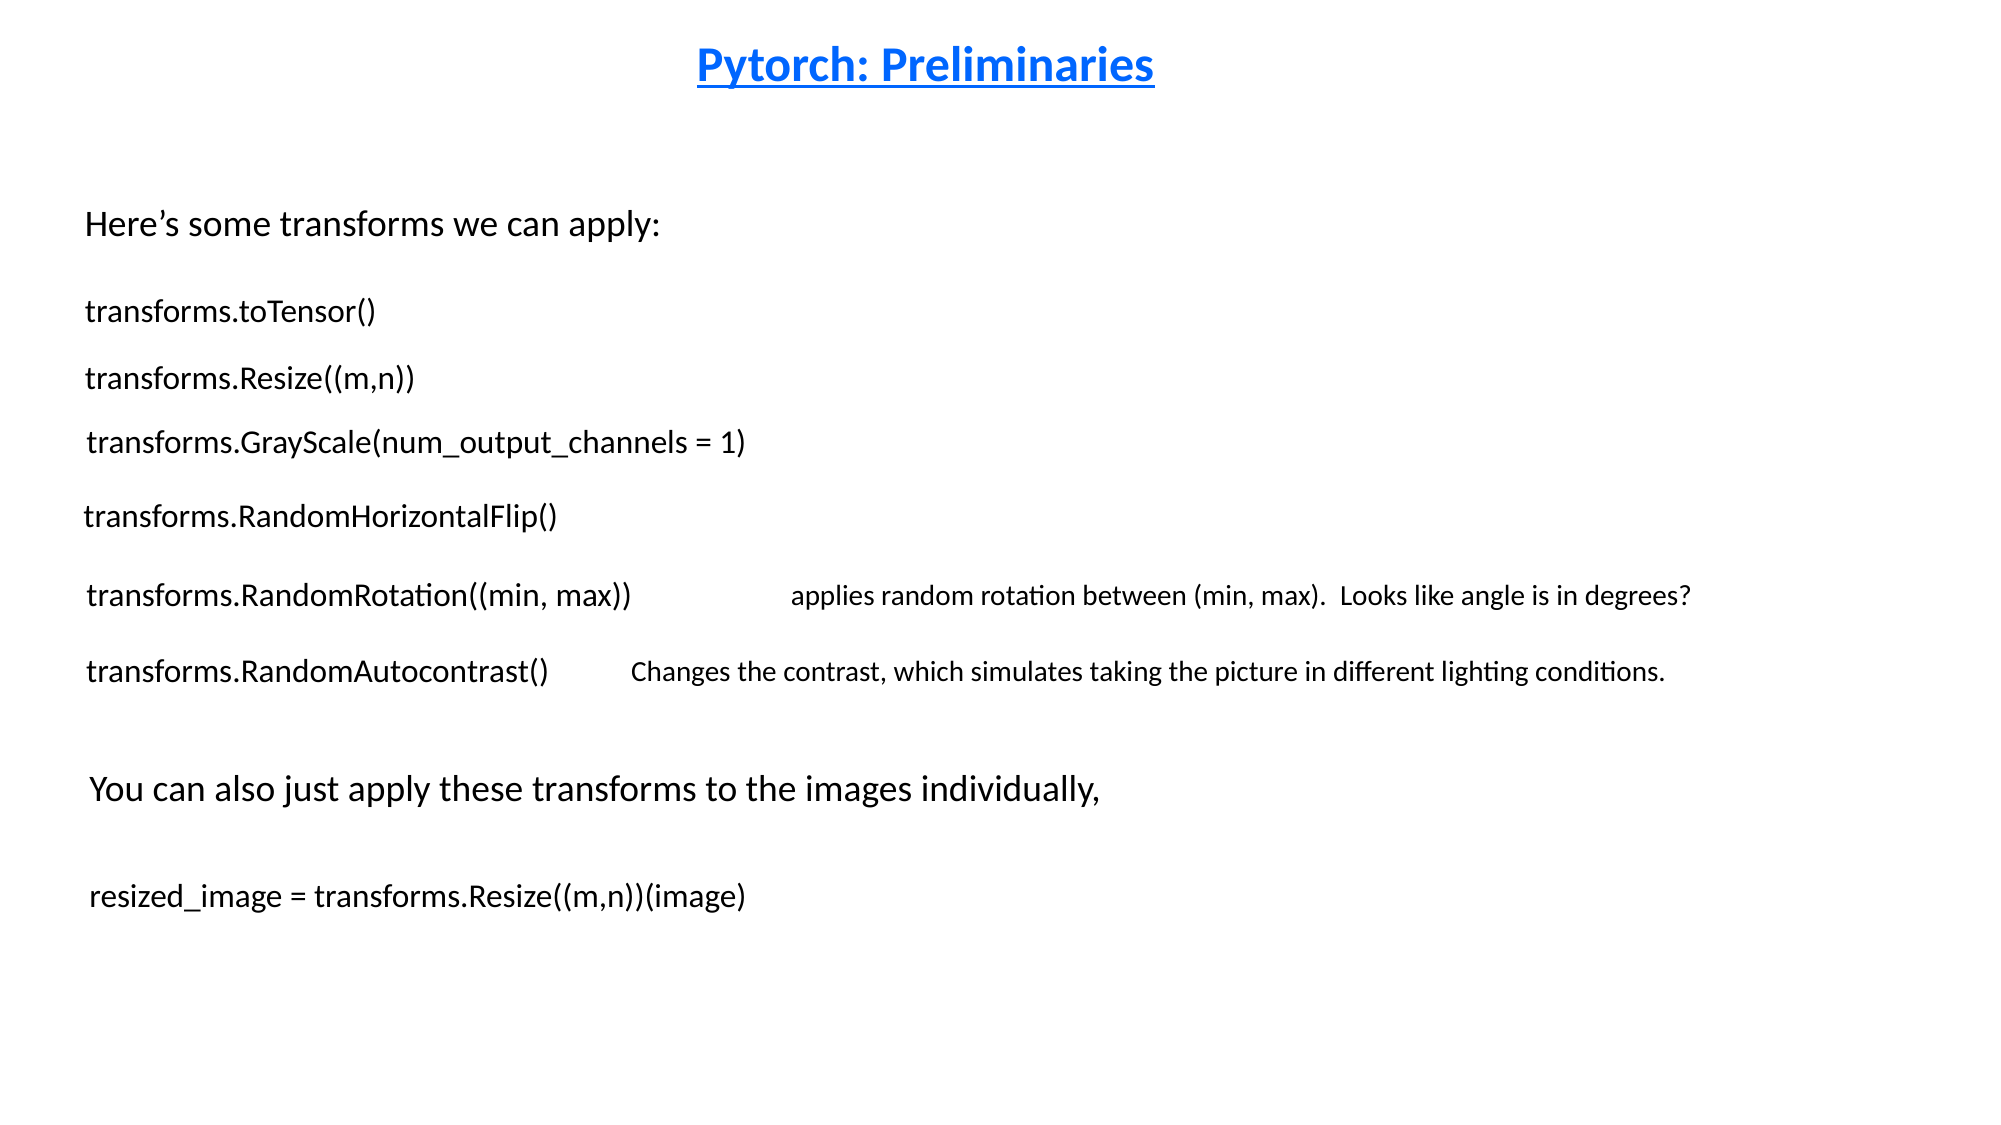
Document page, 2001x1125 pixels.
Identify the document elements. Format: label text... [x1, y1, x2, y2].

text_box transforms.RandomAutocontrast() [71, 641, 578, 697]
text_box You can also just apply these transforms to the images individually, [74, 756, 1145, 817]
text_box transforms.GrayScale(num_output_channels = 1) [71, 413, 777, 468]
text_box Pytorch: Preliminaries [682, 24, 1170, 100]
text_box applies random rotation between (min, max). Looks like angle is in degrees? [776, 569, 1749, 620]
text_box resized_image = transforms.Resize((m,n))(image) [74, 866, 777, 921]
text_box transforms.RandomRotation((min, max)) [71, 565, 680, 621]
text_box Here’s some transforms we can apply: [70, 191, 712, 252]
text_box transforms.Resize((m,n)) [70, 348, 474, 404]
text_box Changes the contrast, which simulates taking the picture in different lighting conditions. [616, 644, 1739, 695]
text_box transforms.toTensor() [70, 282, 474, 337]
text_box transforms.RandomHorizontalFlip() [68, 487, 600, 542]
